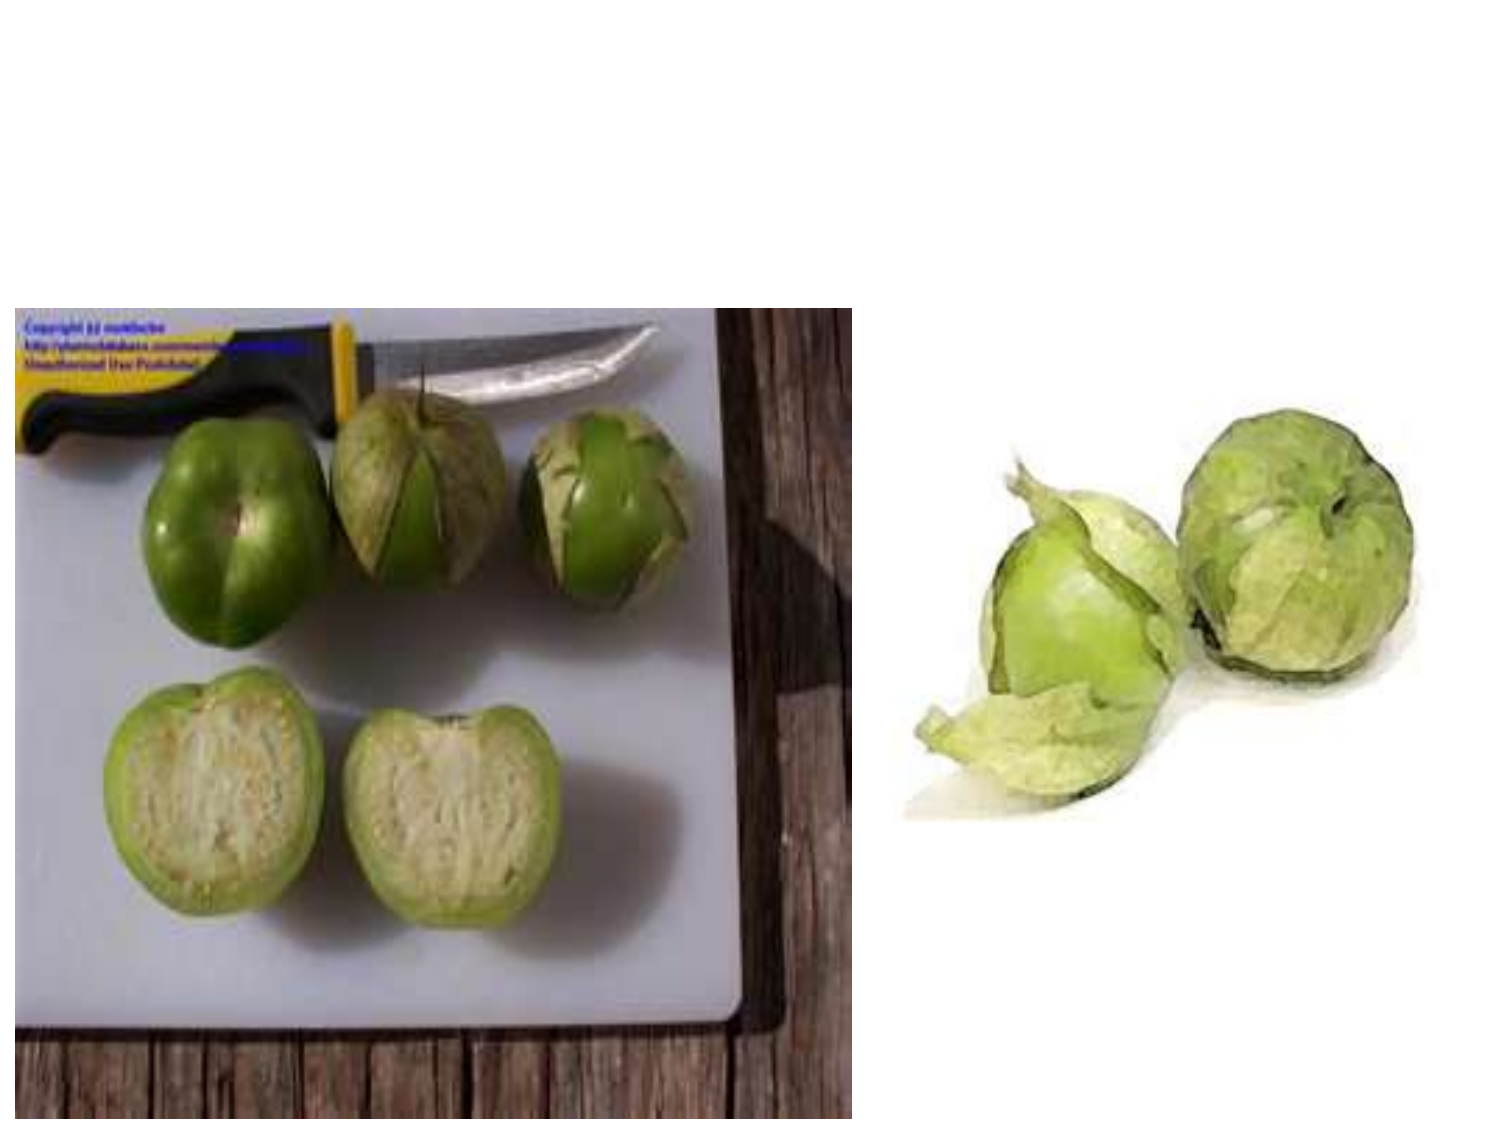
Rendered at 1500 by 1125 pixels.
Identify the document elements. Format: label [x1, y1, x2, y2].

picture [15, 308, 852, 1120]
picture [857, 274, 1500, 926]
